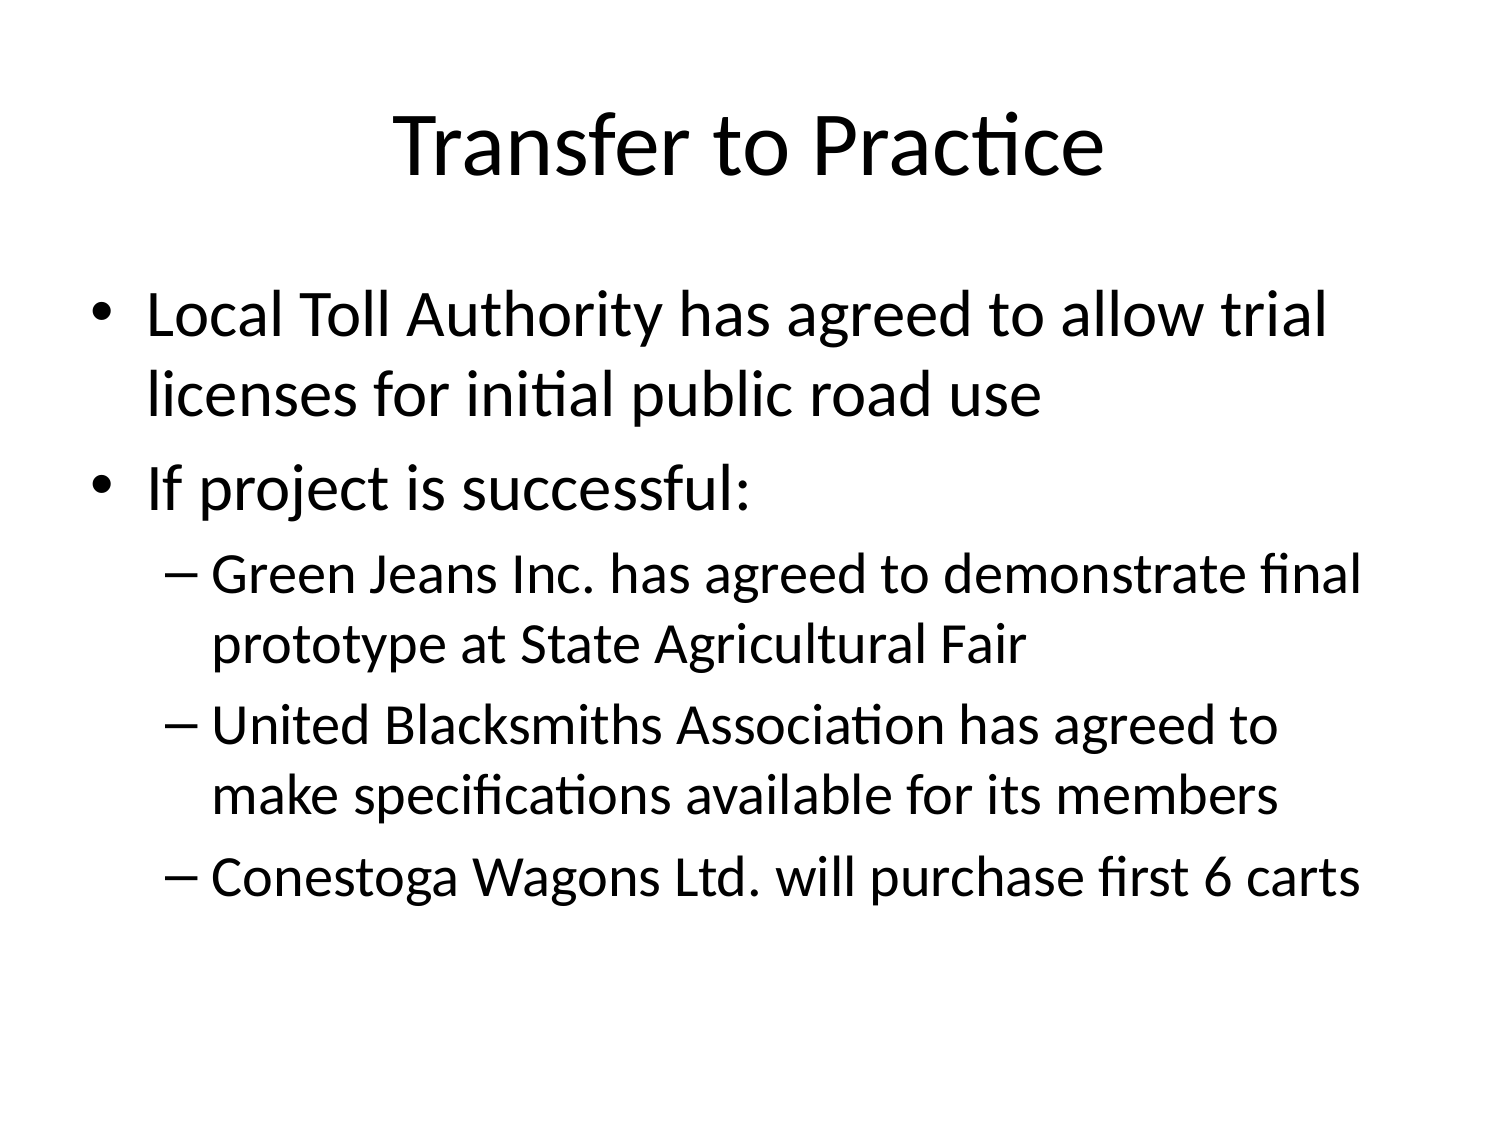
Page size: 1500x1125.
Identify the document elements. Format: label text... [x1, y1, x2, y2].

list Local Toll Authority has agreed to allow trial licenses for initial public road use If project is successful: Green Jeans Inc. has agreed to demonstrate final prototype at State Agricultural Fair United Blacksmiths Association has agreed to make specifications available for its members Conestoga Wagons Ltd. will purchase first 6 carts [75, 262, 1425, 1005]
title Transfer to Practice [75, 45, 1425, 233]
